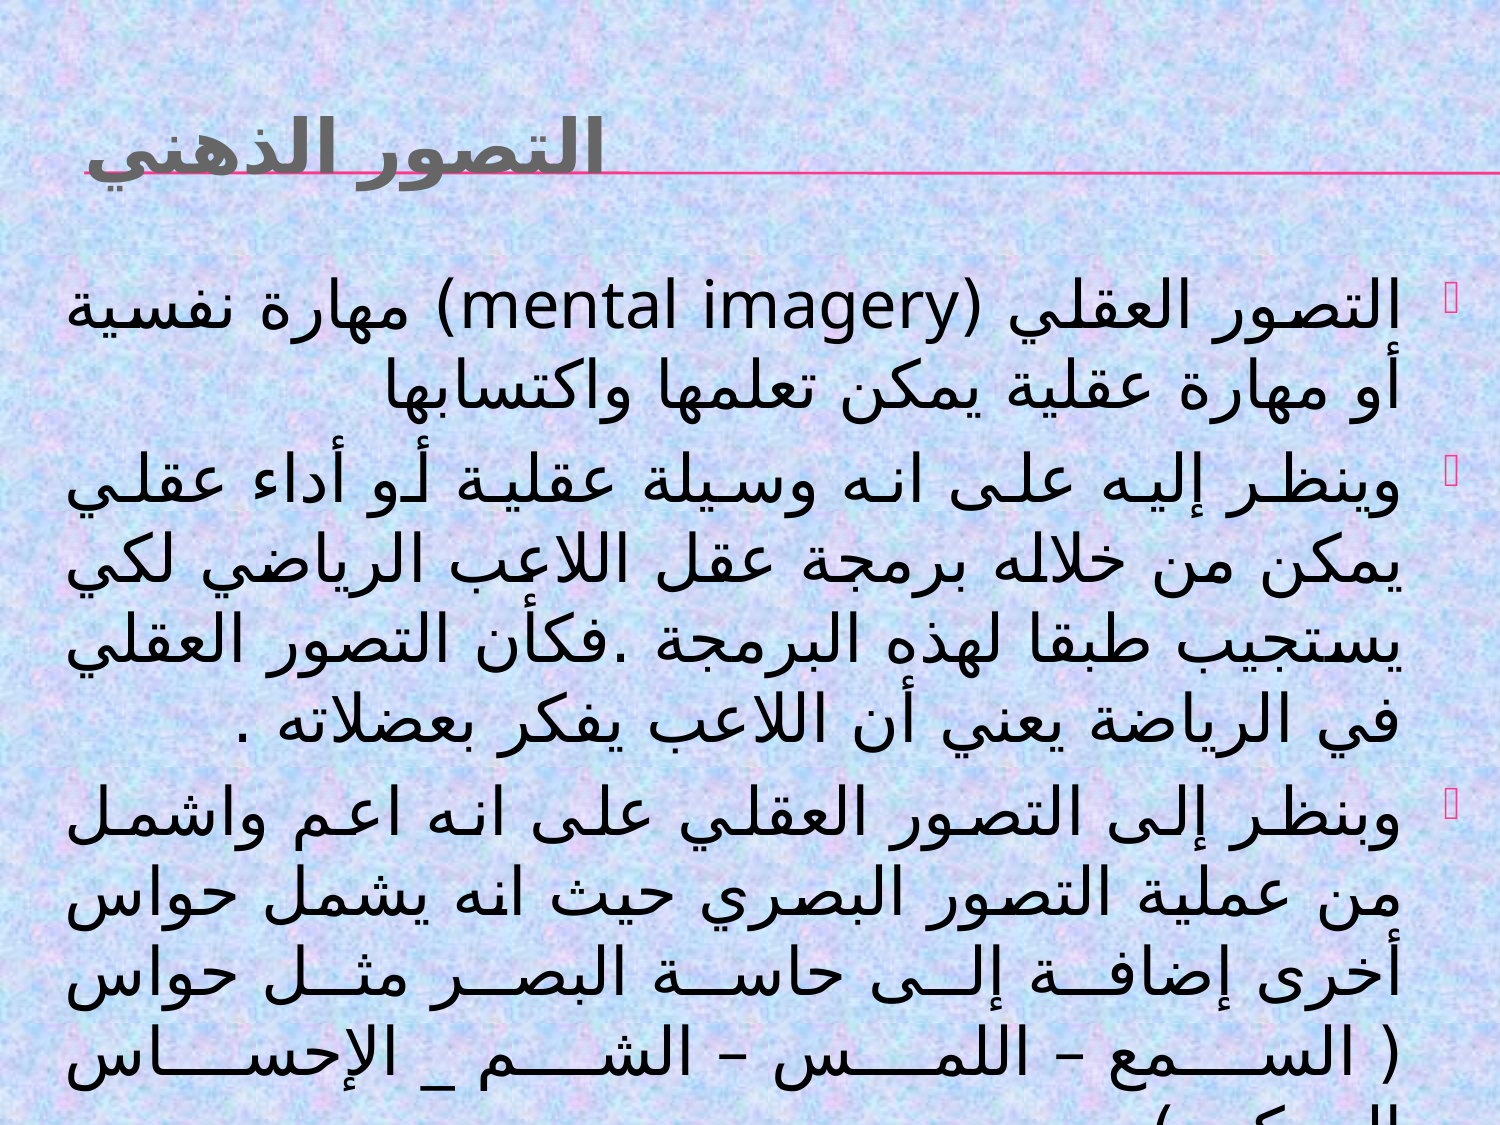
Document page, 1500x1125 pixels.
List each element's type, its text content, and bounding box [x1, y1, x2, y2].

title التصور الذهني [50, 75, 1475, 213]
list التصور العقلي (mental imagery) مهارة نفسية أو مهارة عقلية يمكن تعلمها واكتسابها وينظر إليه على انه وسيلة عقلية أو أداء عقلي يمكن من خلاله برمجة عقل اللاعب الرياضي لكي يستجيب طبقا لهذه البرمجة .فكأن التصور العقلي في الرياضة يعني أن اللاعب يفكر بعضلاته . وبنظر إلى التصور العقلي على انه اعم واشمل من عملية التصور البصري حيث انه يشمل حواس أخرى إضافة إلى حاسة البصر مثل حواس ( السمع – اللمس – الشم _ الإحساس الحركي ) . [50, 254, 1475, 998]
picture [0, 0, 1500, 1125]
